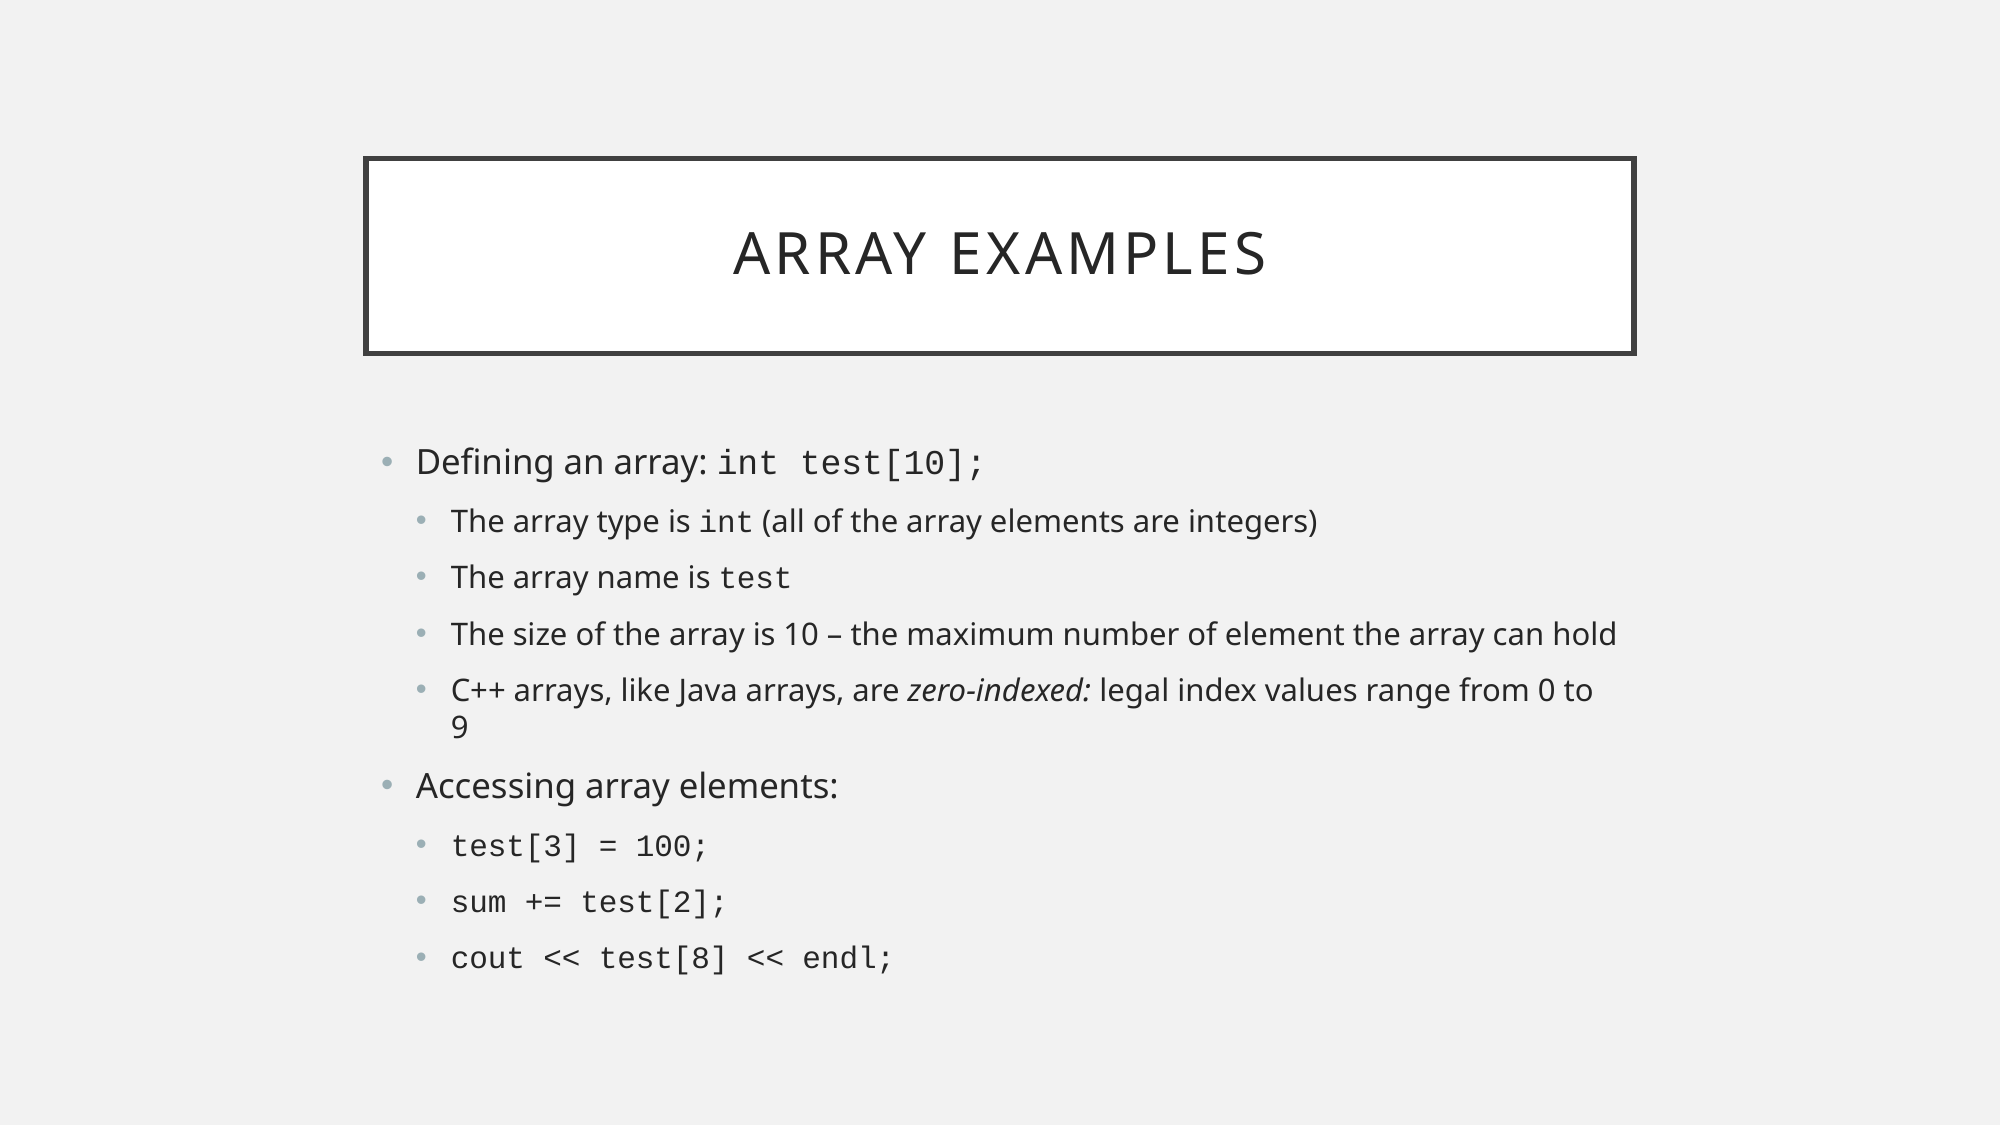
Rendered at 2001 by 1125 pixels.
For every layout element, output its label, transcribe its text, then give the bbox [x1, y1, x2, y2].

list Defining an array: int test[10]; The array type is int (all of the array elements are integers) The array name is test The size of the array is 10 – the maximum number of element the array can hold C++ arrays, like Java arrays, are zero-indexed: legal index values range from 0 to 9 Accessing array elements: test[3] = 100; sum += test[2]; cout << test[8] << endl; [366, 432, 1634, 1005]
title Array Examples [363, 156, 1637, 356]
